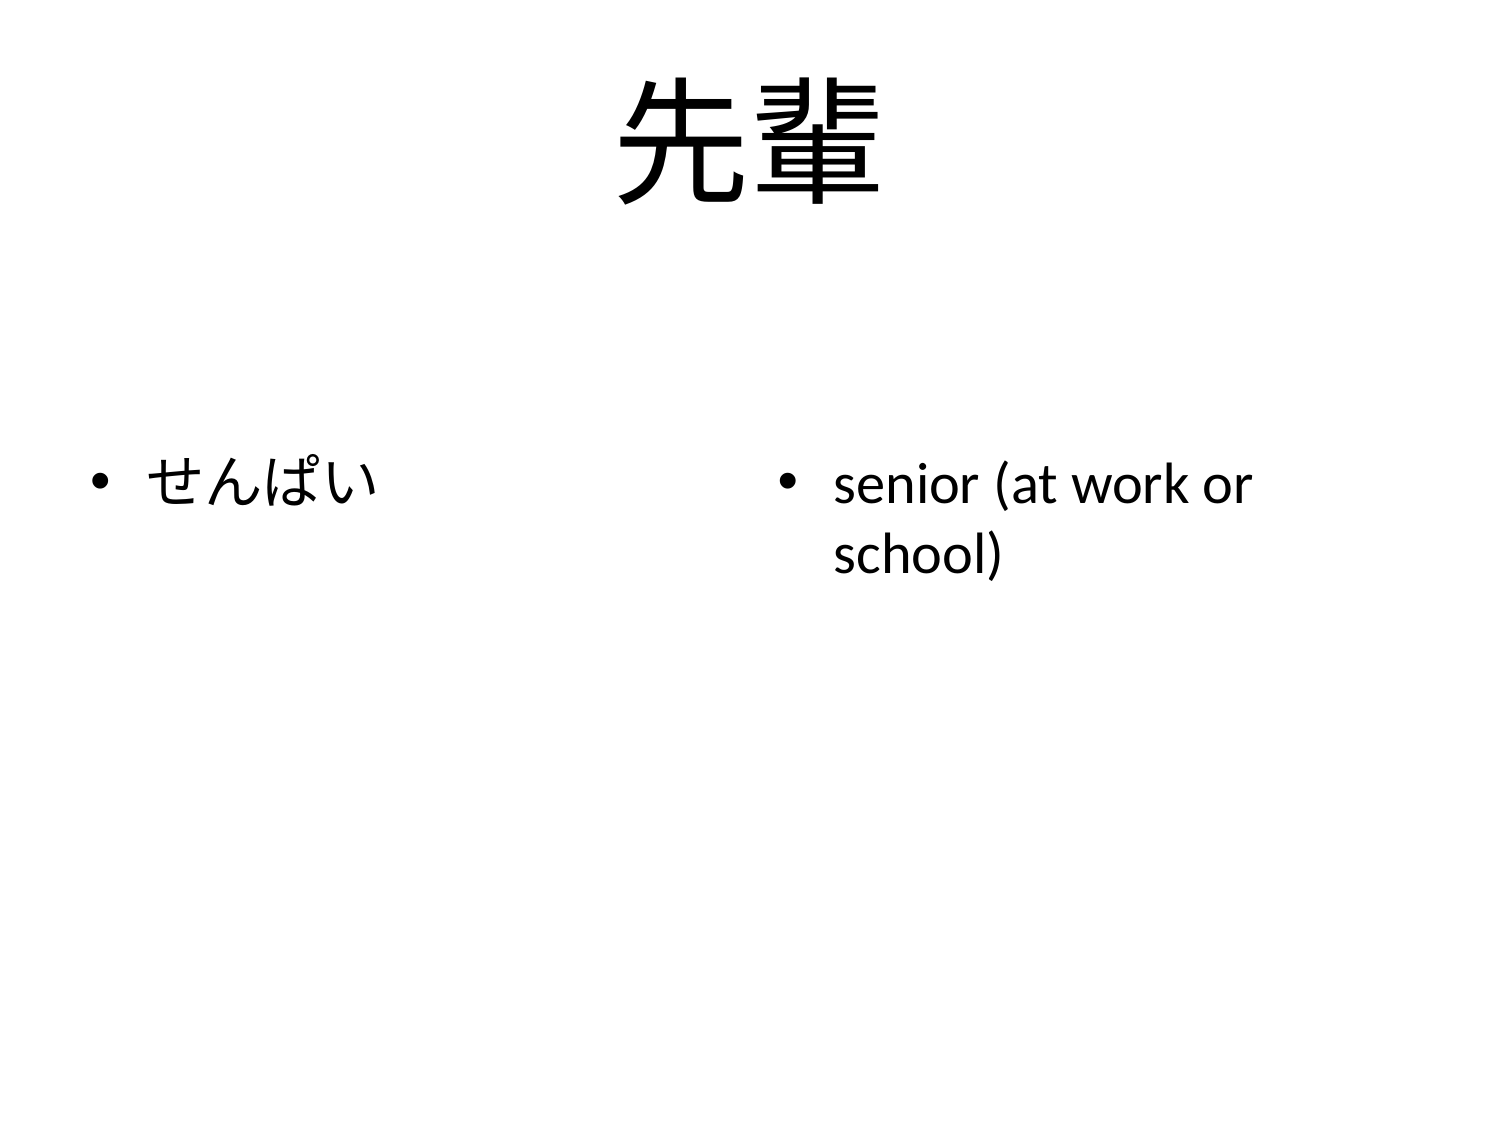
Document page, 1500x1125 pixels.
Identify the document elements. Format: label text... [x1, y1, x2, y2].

list せんぱい [74, 437, 738, 1006]
title 先輩 [74, 44, 1426, 233]
list senior (at work or school) [762, 437, 1426, 1006]
